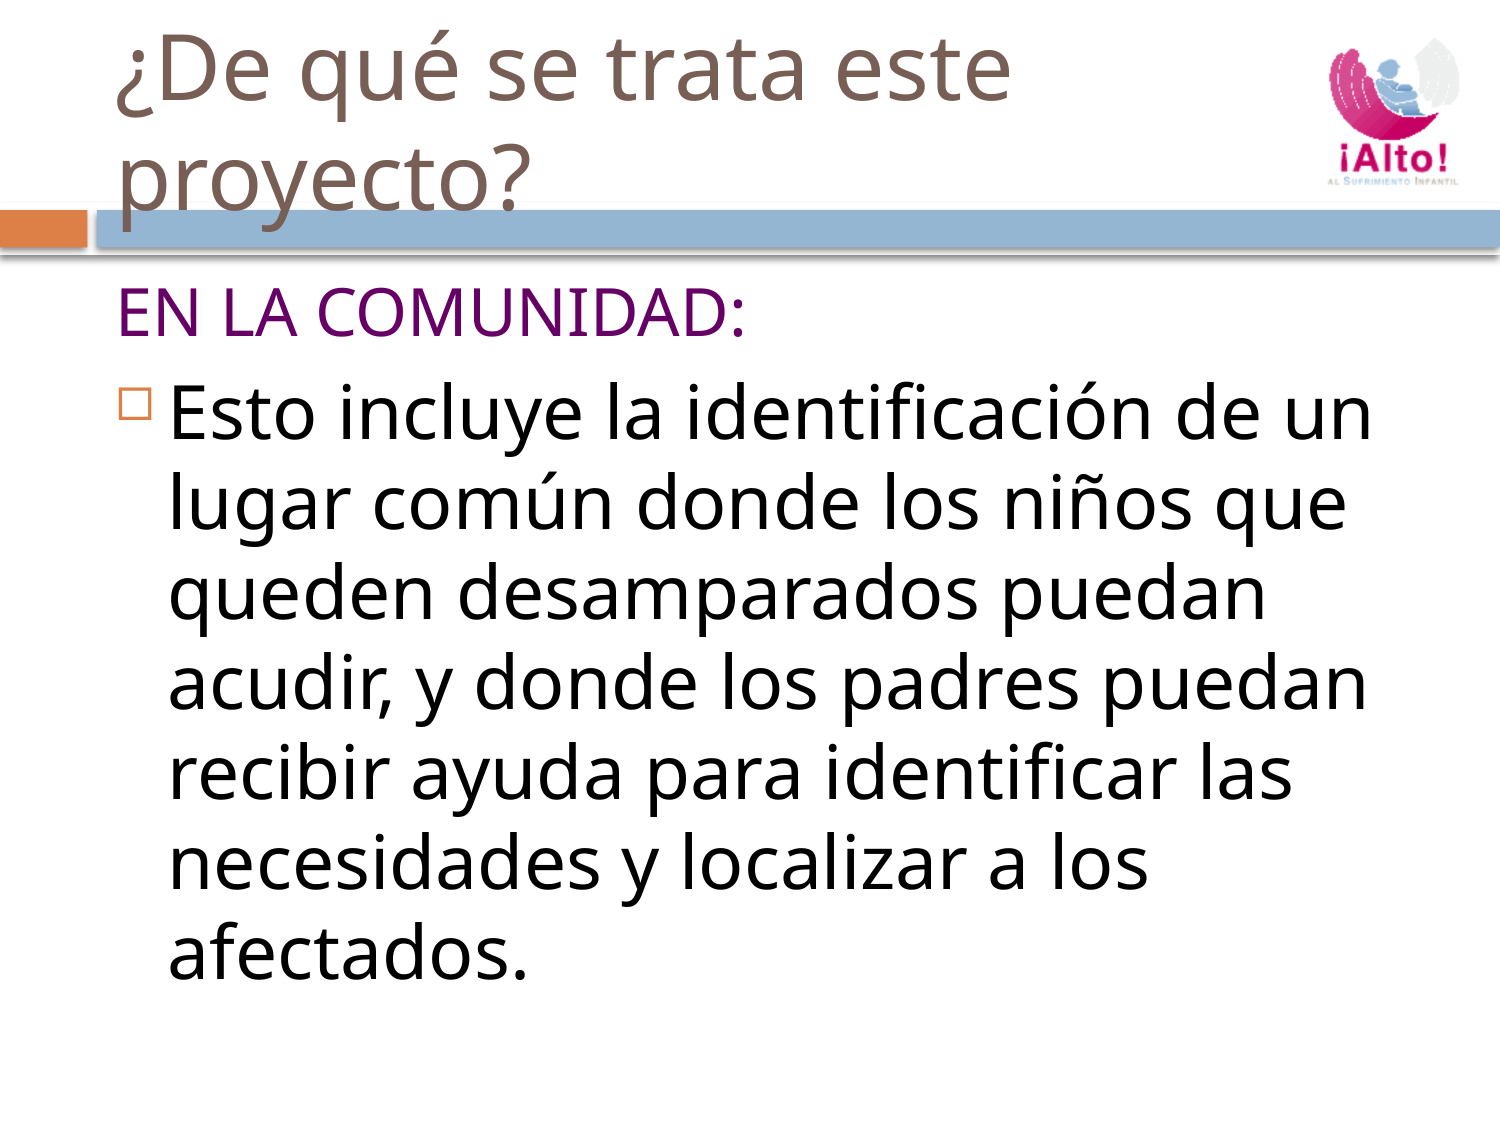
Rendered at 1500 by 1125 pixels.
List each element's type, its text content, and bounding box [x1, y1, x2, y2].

list EN LA COMUNIDAD: Esto incluye la identificación de un lugar común donde los niños que queden desamparados puedan acudir, y donde los padres puedan recibir ayuda para identificar las necesidades y localizar a los afectados. [100, 262, 1438, 1000]
title ¿De qué se trata este proyecto? [100, 37, 1293, 200]
picture [1299, 12, 1488, 201]
